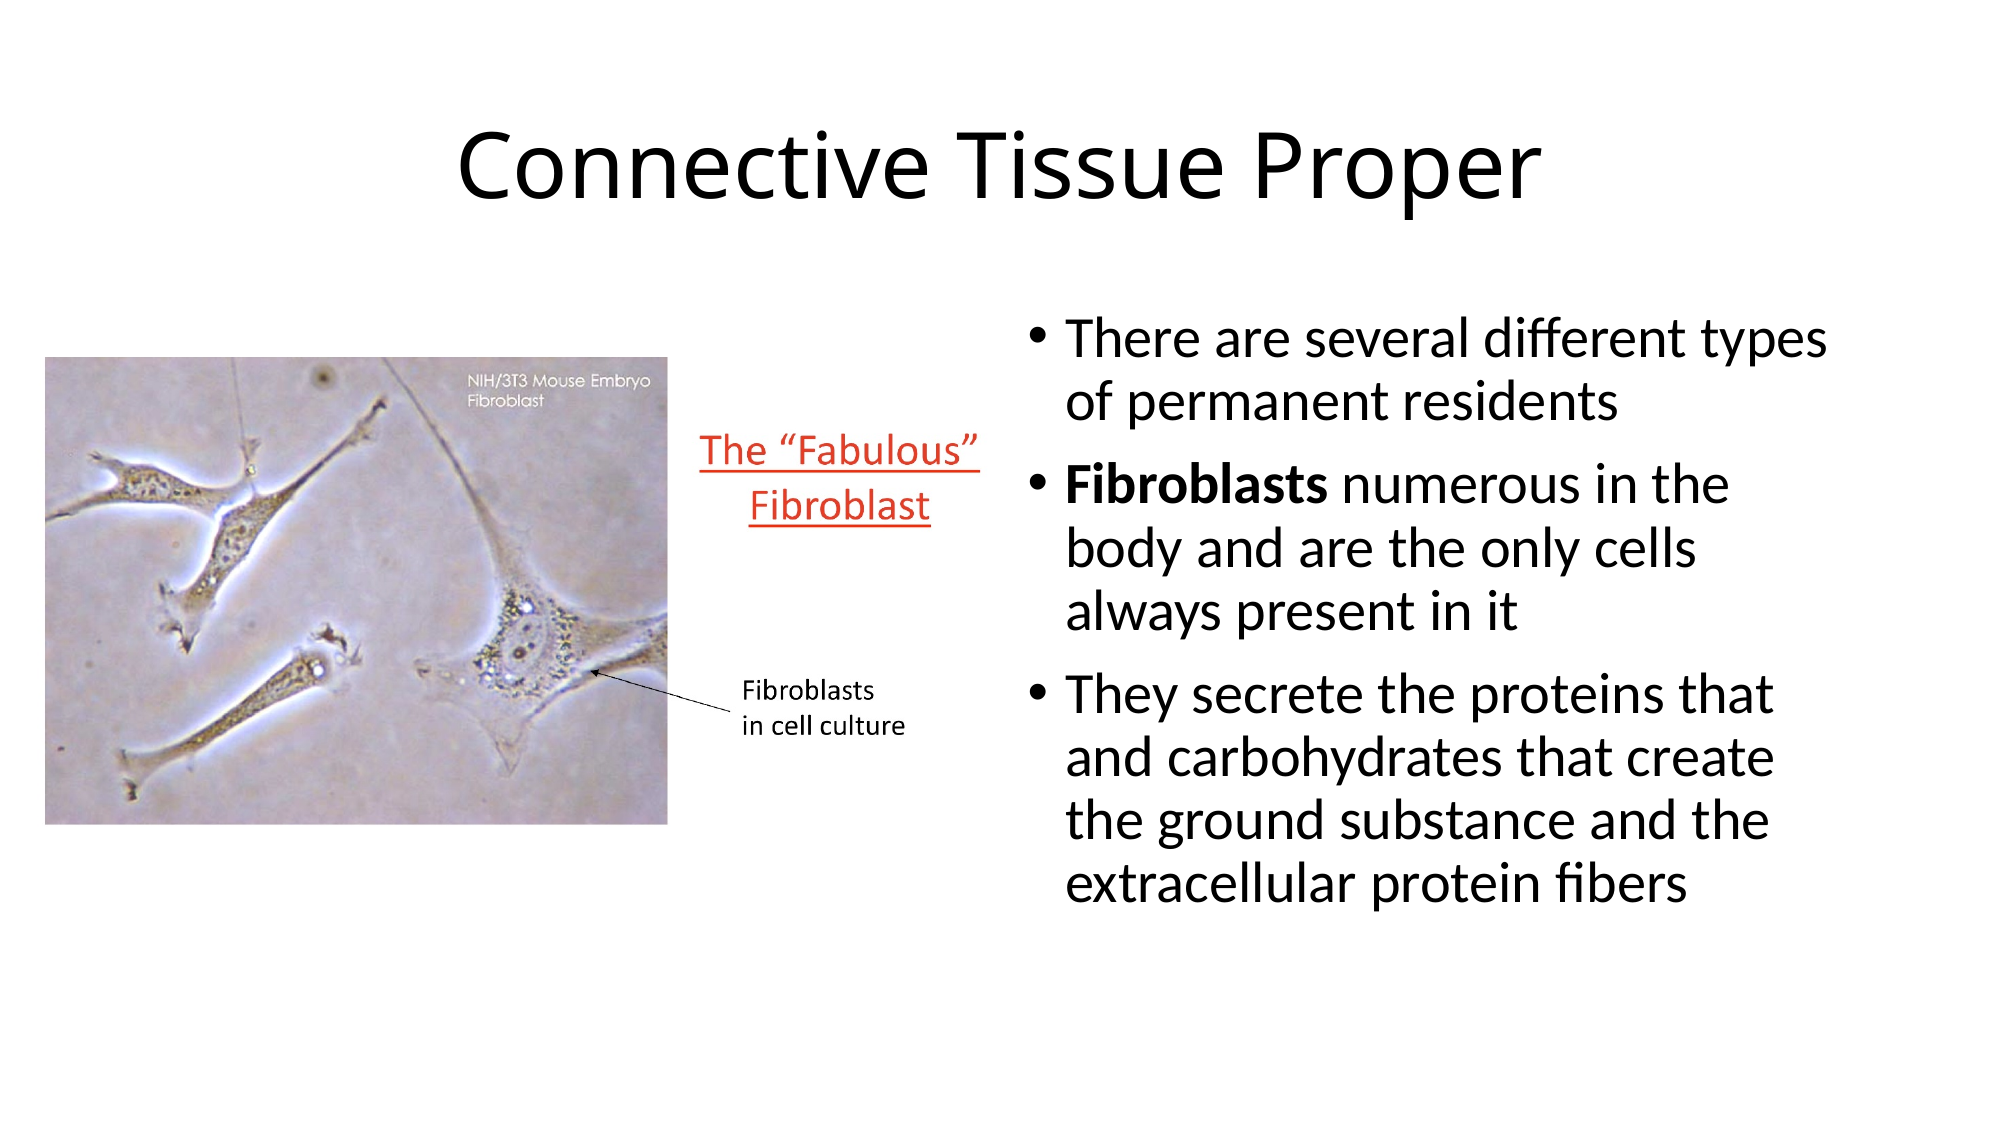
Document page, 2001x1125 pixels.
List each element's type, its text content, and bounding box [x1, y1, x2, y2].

list There are several different types of permanent residents Fibroblasts numerous in the body and are the only cells always present in it They secrete the proteins that and carbohydrates that create the ground substance and the extracellular protein fibers [1012, 299, 1863, 1014]
picture [15, 335, 1000, 832]
title Connective Tissue Proper [137, 59, 1863, 278]
